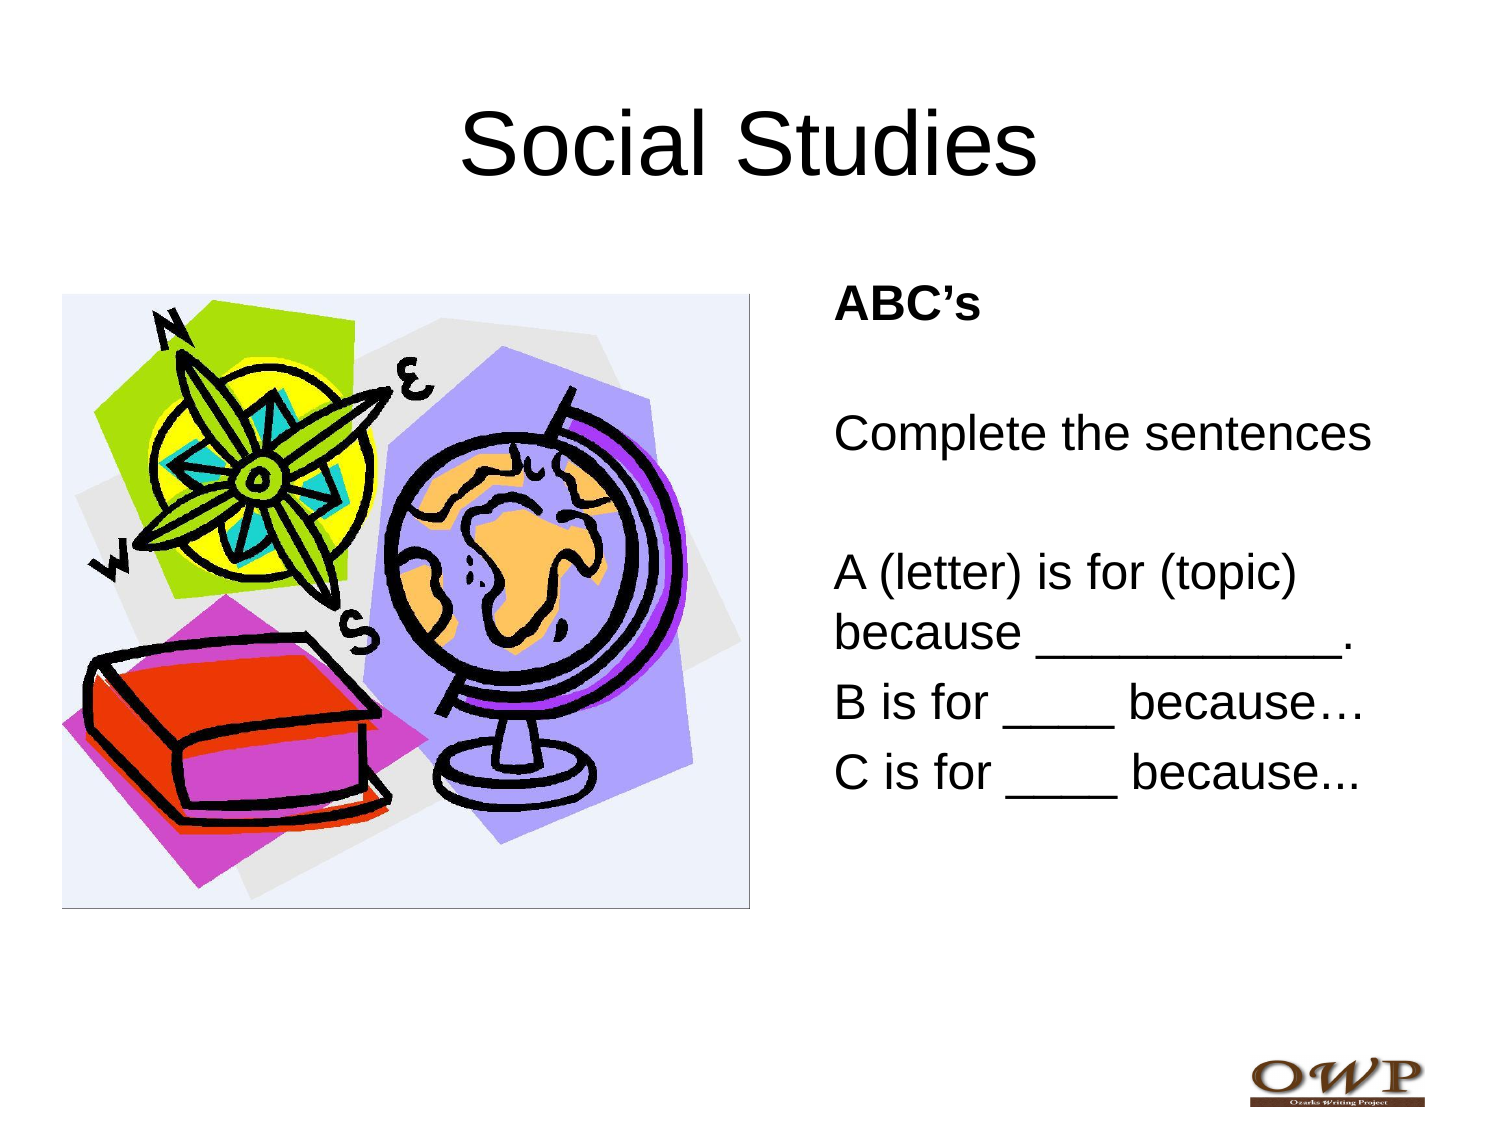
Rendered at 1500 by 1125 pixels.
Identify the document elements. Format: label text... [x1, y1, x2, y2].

title Social Studies [74, 44, 1426, 233]
list ABC’s Complete the sentences A (letter) is for (topic) because ___________. B is for ____ because… C is for ____ because... [762, 262, 1426, 1006]
picture [62, 287, 751, 910]
picture [1250, 1055, 1426, 1108]
